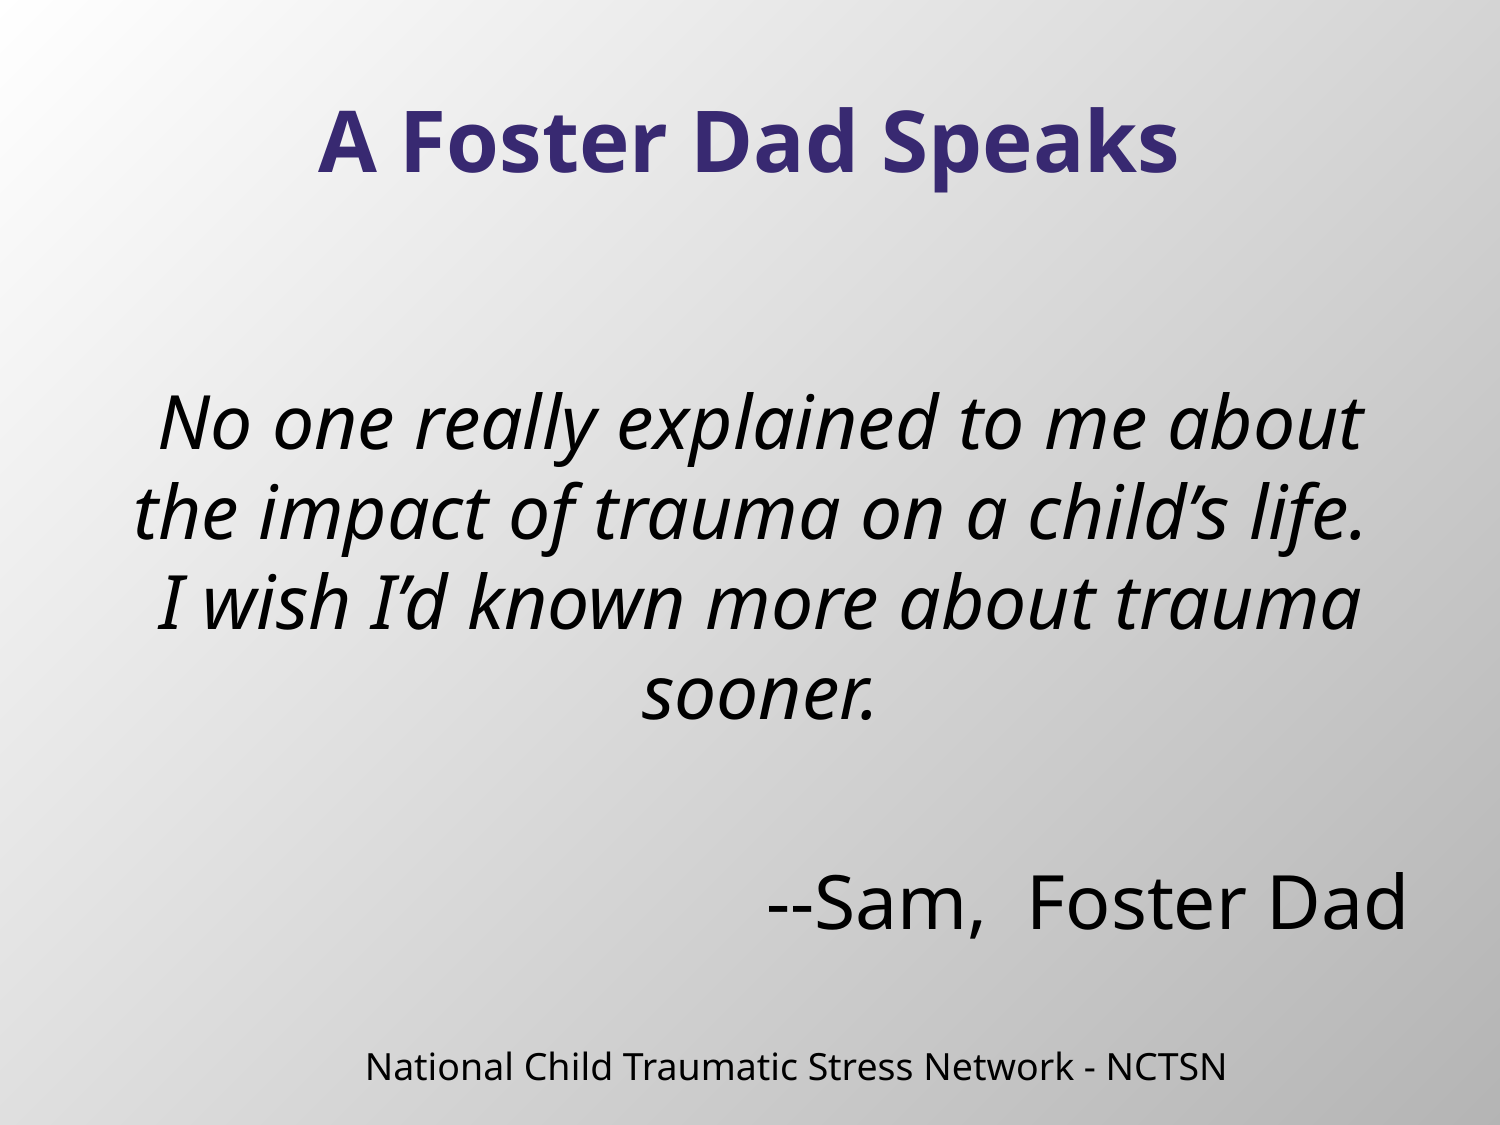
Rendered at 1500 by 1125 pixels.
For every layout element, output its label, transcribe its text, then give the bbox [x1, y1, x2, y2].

list No one really explained to me about the impact of trauma on a child’s life. I wish I’d known more about trauma sooner. --Sam, Foster Dad [75, 262, 1425, 1035]
title A Foster Dad Speaks [75, 45, 1425, 233]
text_box National Child Traumatic Stress Network - NCTSN [349, 1035, 1457, 1096]
